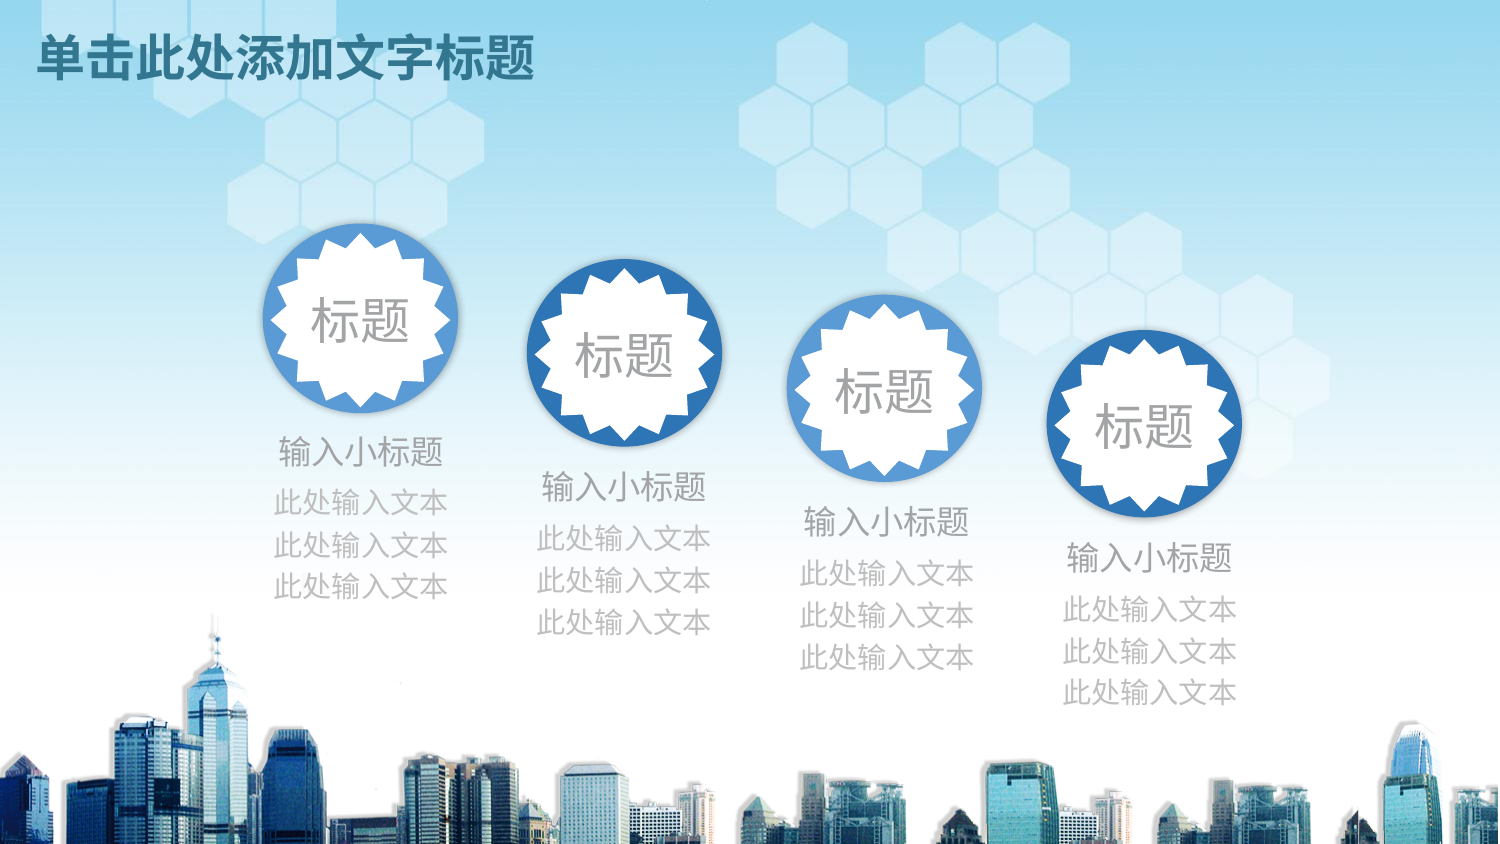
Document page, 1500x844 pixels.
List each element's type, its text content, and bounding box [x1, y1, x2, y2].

text_box 此处输入文本 此处输入文本 此处输入文本 [515, 505, 734, 637]
text_box 输入小标题 [252, 428, 471, 470]
text_box 此处输入文本 此处输入文本 此处输入文本 [1040, 576, 1259, 706]
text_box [526, 259, 723, 447]
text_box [1046, 329, 1242, 518]
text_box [262, 223, 459, 414]
text_box 此处输入文本 此处输入文本 此处输入文本 [252, 470, 471, 601]
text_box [786, 294, 983, 482]
text_box 输入小标题 [1040, 534, 1259, 576]
picture [0, 0, 1500, 844]
text_box 输入小标题 [515, 463, 734, 505]
text_box 此处输入文本 此处输入文本 此处输入文本 [778, 541, 997, 682]
text_box 输入小标题 [778, 498, 997, 541]
